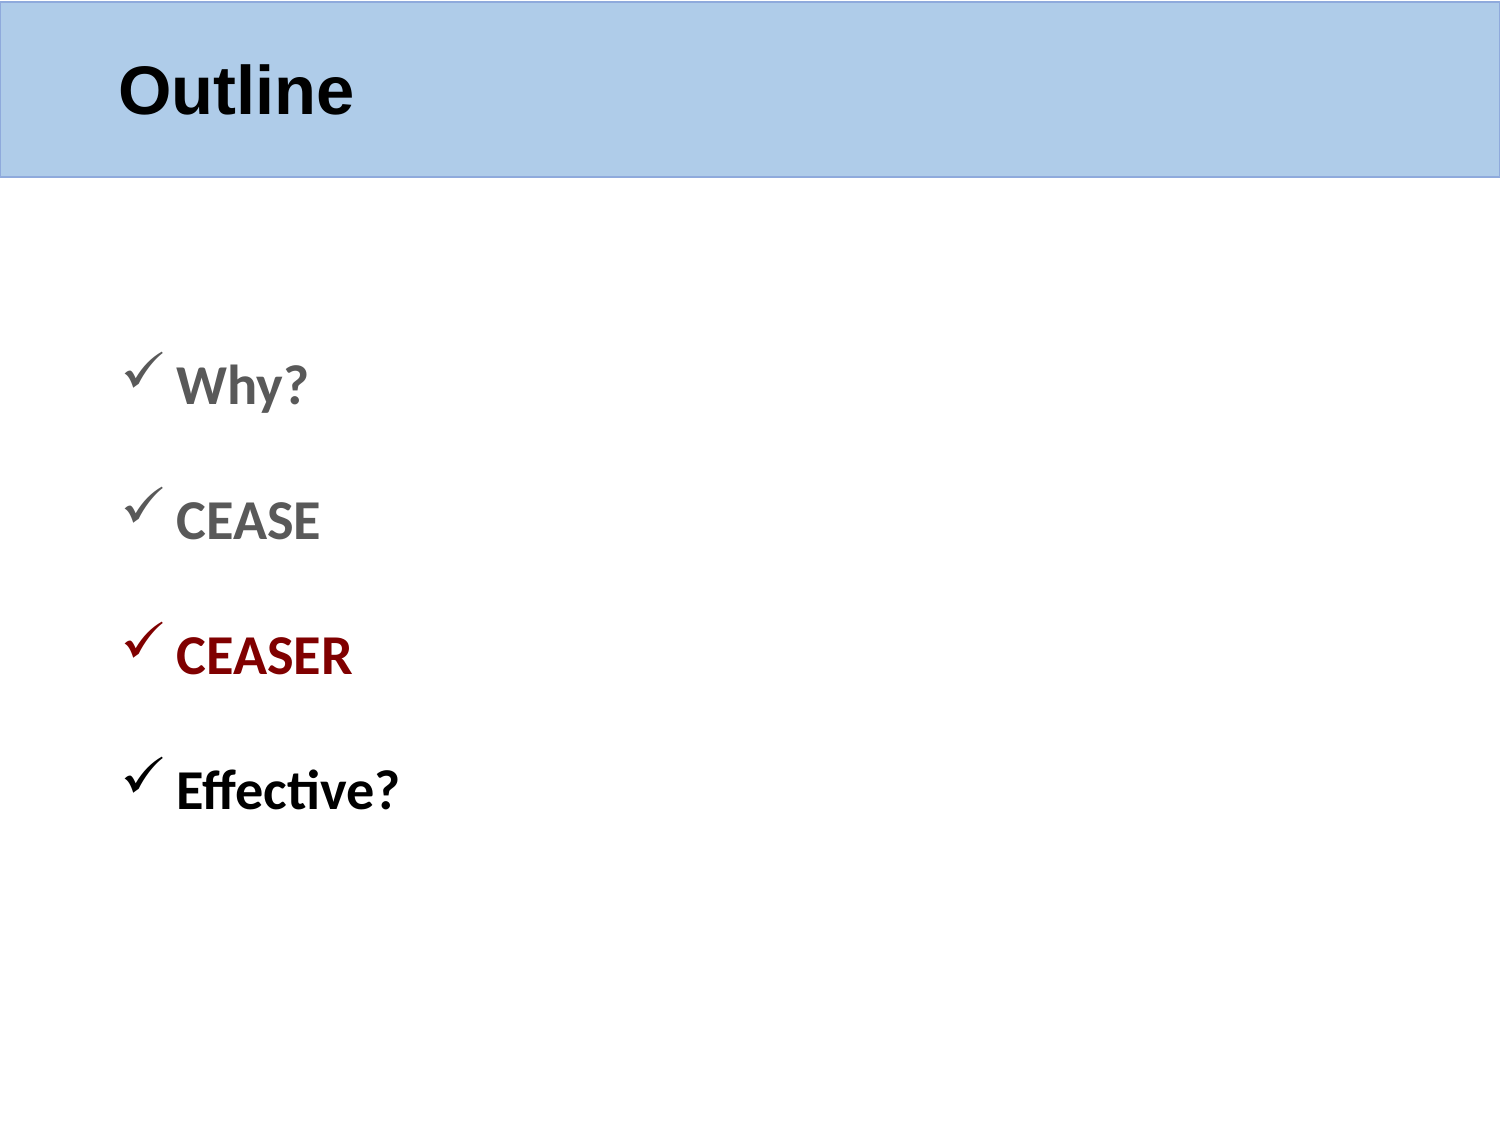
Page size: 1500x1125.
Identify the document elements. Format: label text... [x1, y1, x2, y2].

text_box Why? CEASE CEASER Effective? [105, 340, 416, 896]
title Outline [103, 34, 1397, 151]
